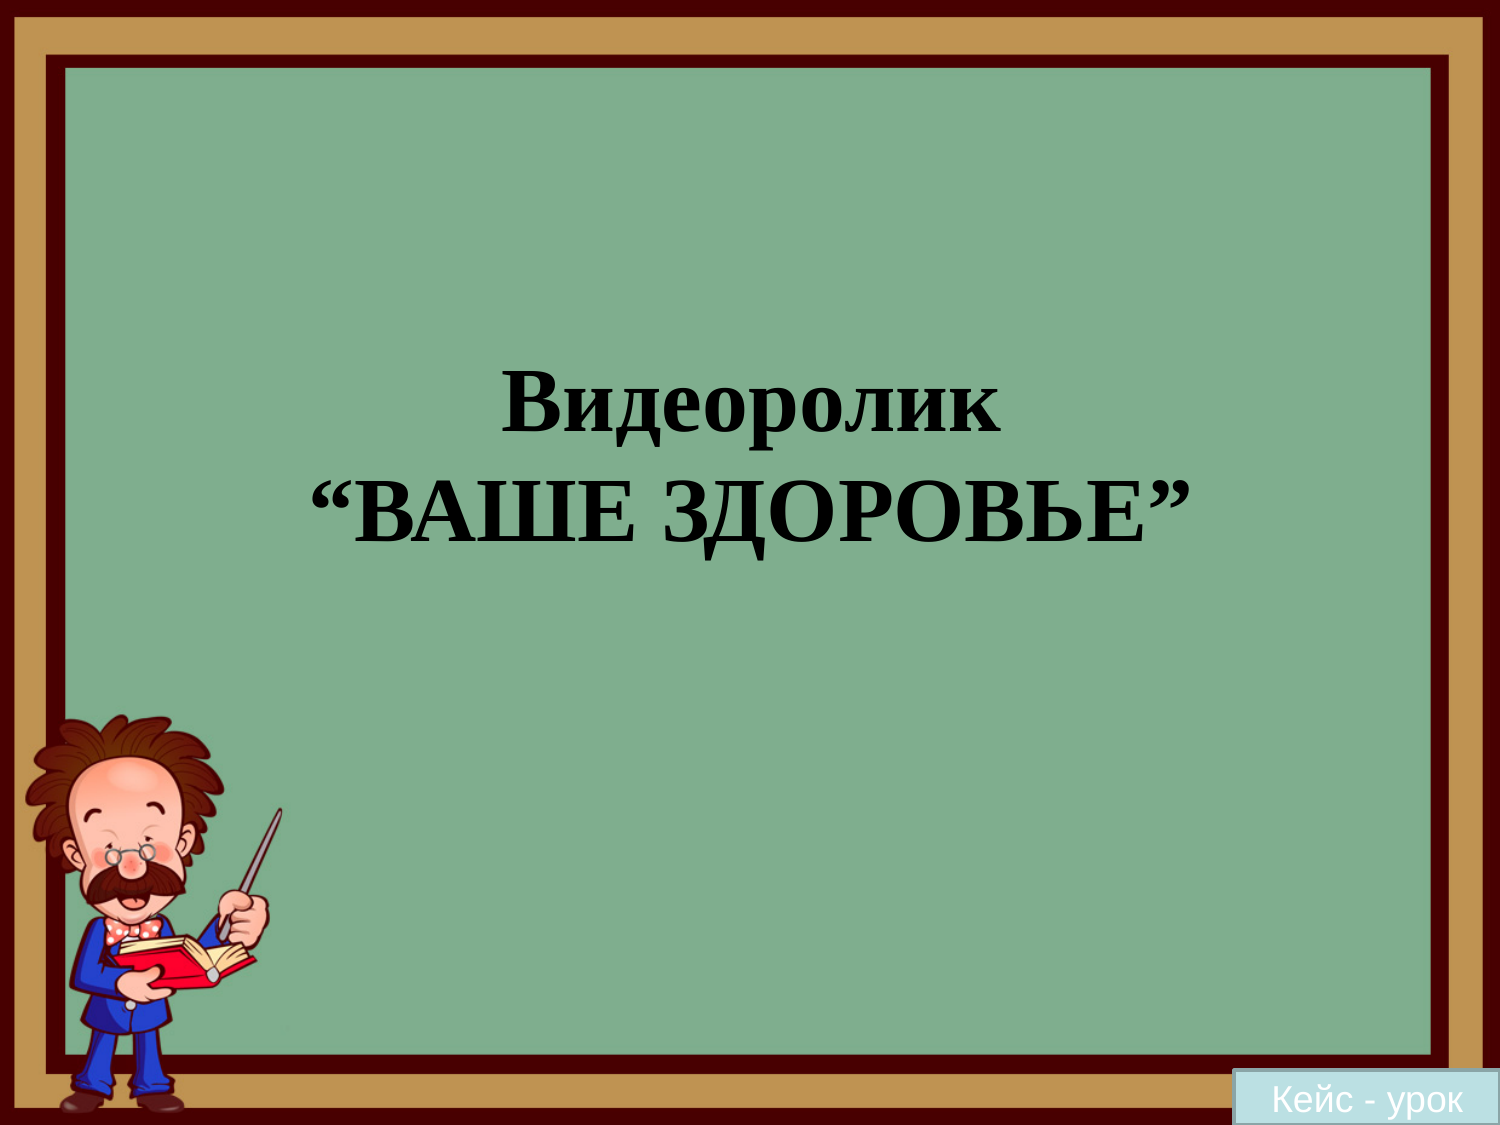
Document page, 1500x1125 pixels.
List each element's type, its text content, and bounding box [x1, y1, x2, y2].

picture [0, 0, 1500, 1125]
text_box Кейс - урок [1232, 1068, 1500, 1125]
title Видеоролик “ВАШЕ ЗДОРОВЬЕ” [76, 207, 1427, 693]
